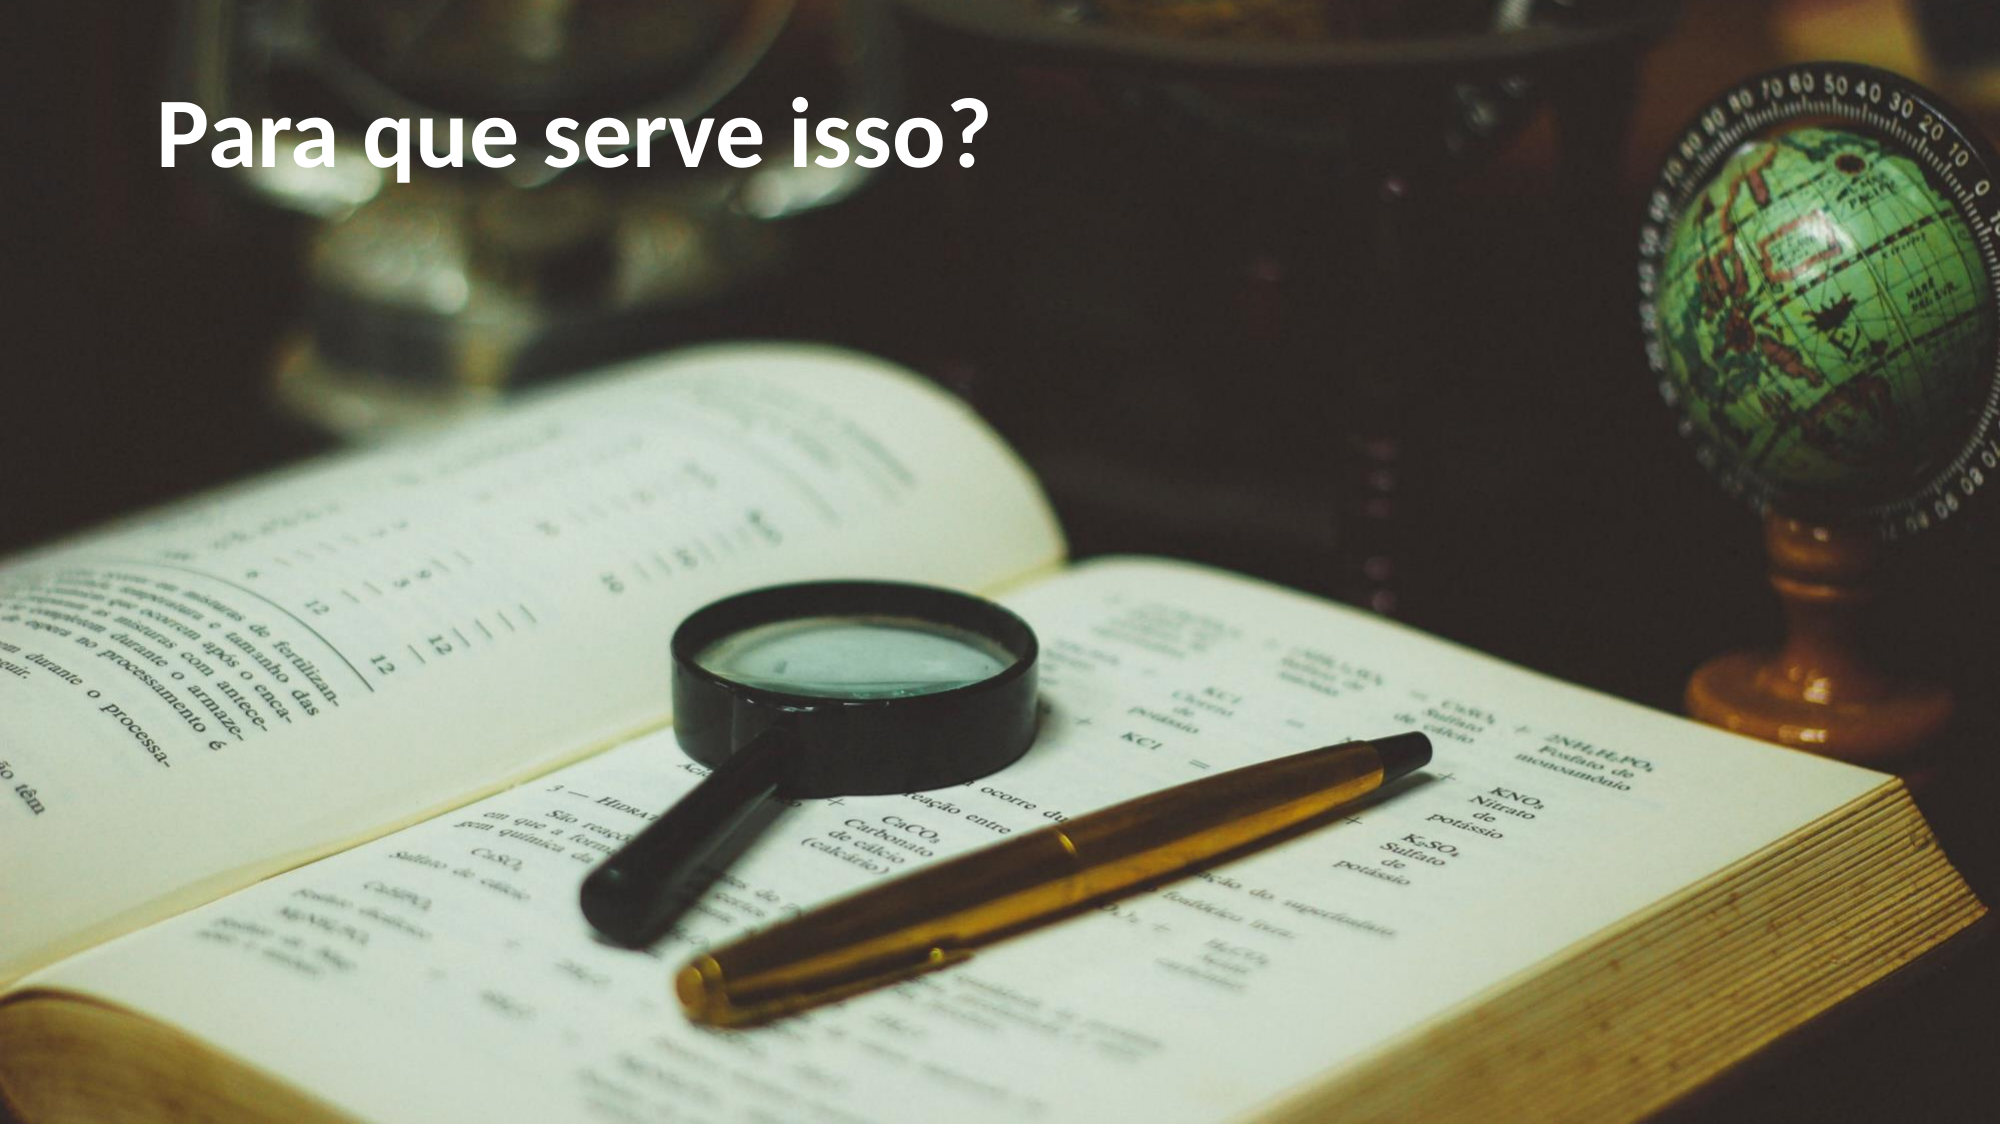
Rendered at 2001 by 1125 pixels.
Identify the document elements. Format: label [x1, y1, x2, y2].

list [0, 0, 2000, 1124]
